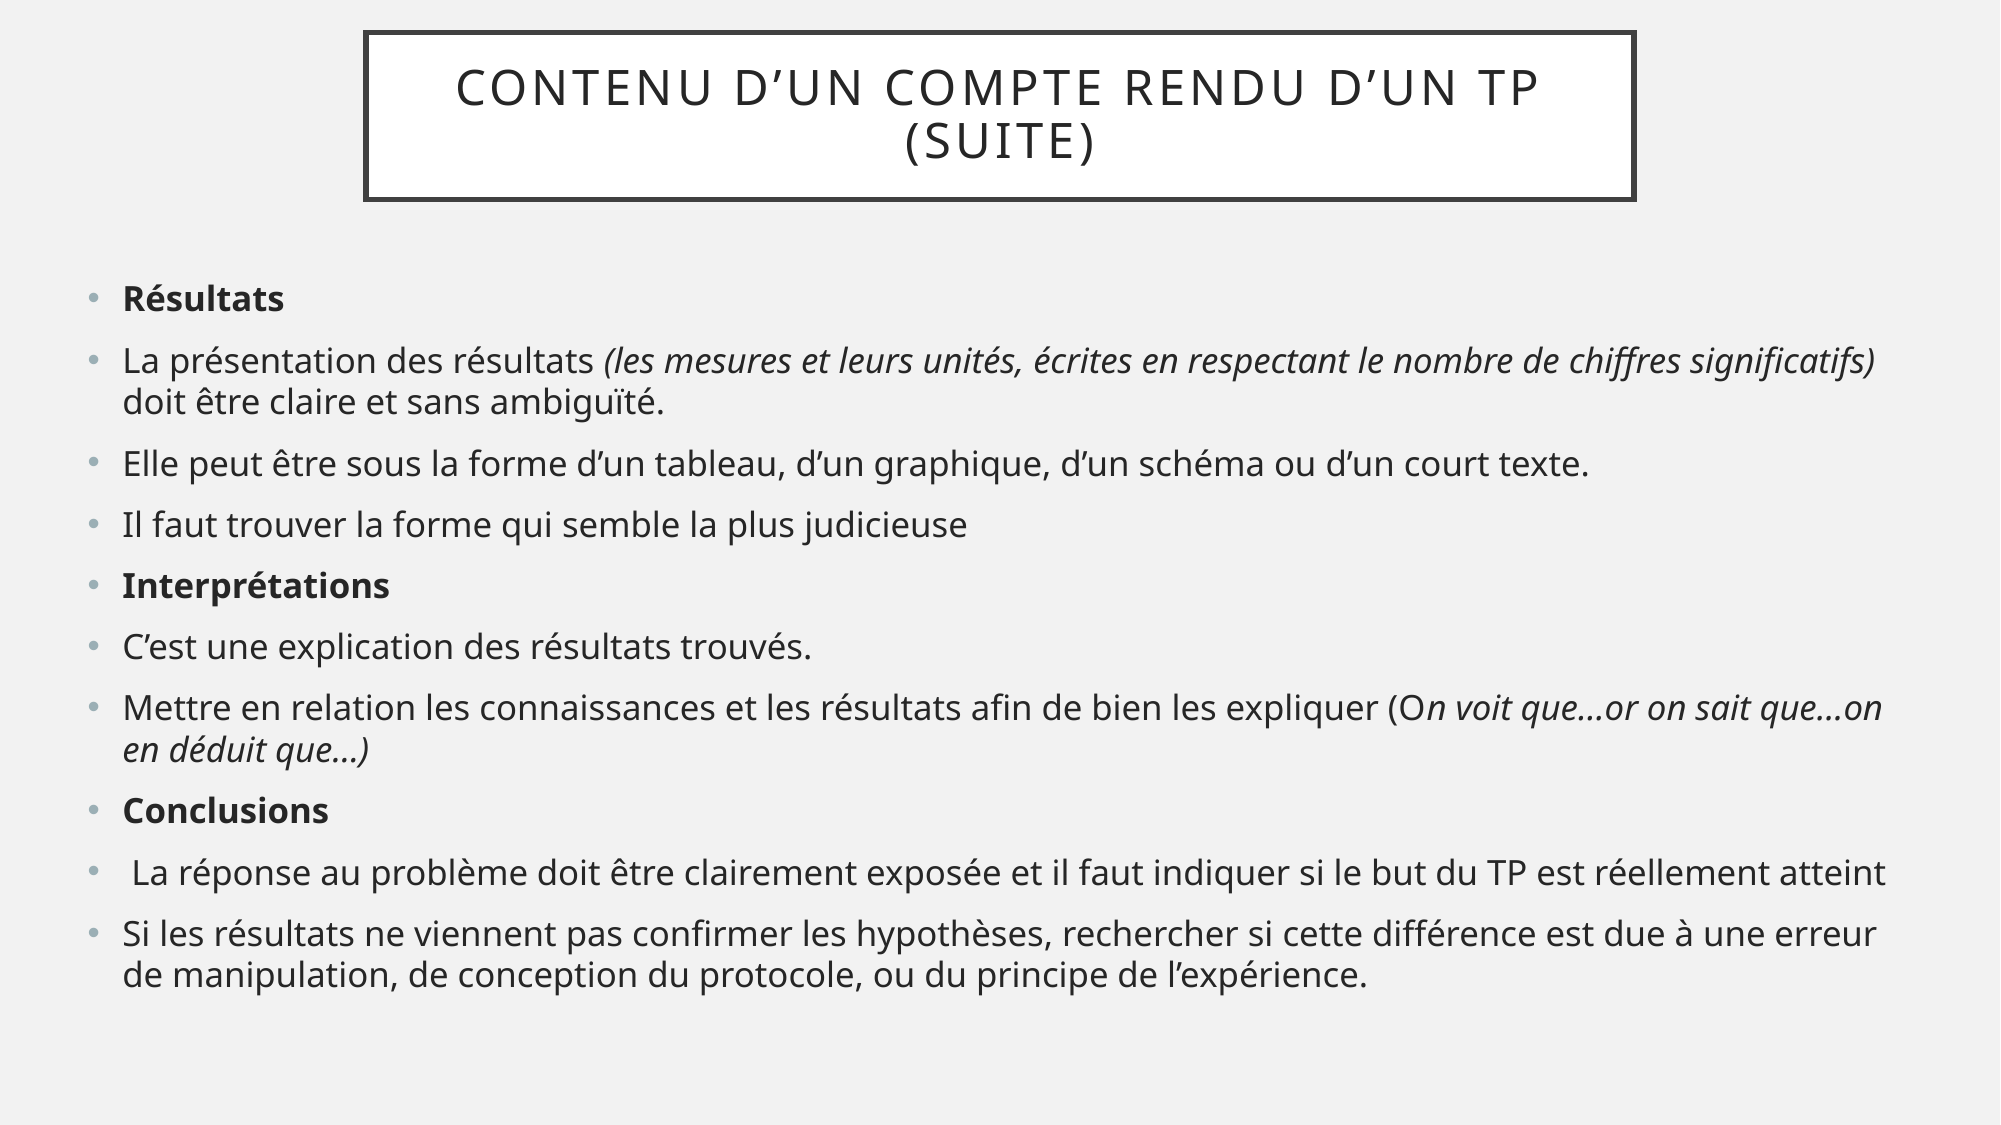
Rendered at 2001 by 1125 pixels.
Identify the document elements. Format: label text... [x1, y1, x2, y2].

list Résultats La présentation des résultats (les mesures et leurs unités, écrites en respectant le nombre de chiffres significatifs) doit être claire et sans ambiguïté. Elle peut être sous la forme d’un tableau, d’un graphique, d’un schéma ou d’un court texte. Il faut trouver la forme qui semble la plus judicieuse Interprétations C’est une explication des résultats trouvés. Mettre en relation les connaissances et les résultats afin de bien les expliquer (On voit que…or on sait que…on en déduit que…) Conclusions La réponse au problème doit être clairement exposée et il faut indiquer si le but du TP est réellement atteint Si les résultats ne viennent pas confirmer les hypothèses, rechercher si cette différence est due à une erreur de manipulation, de conception du protocole, ou du principe de l’expérience. [72, 269, 1925, 1041]
title Contenu d’un compte rendu d’un TP (suite) [363, 30, 1637, 202]
